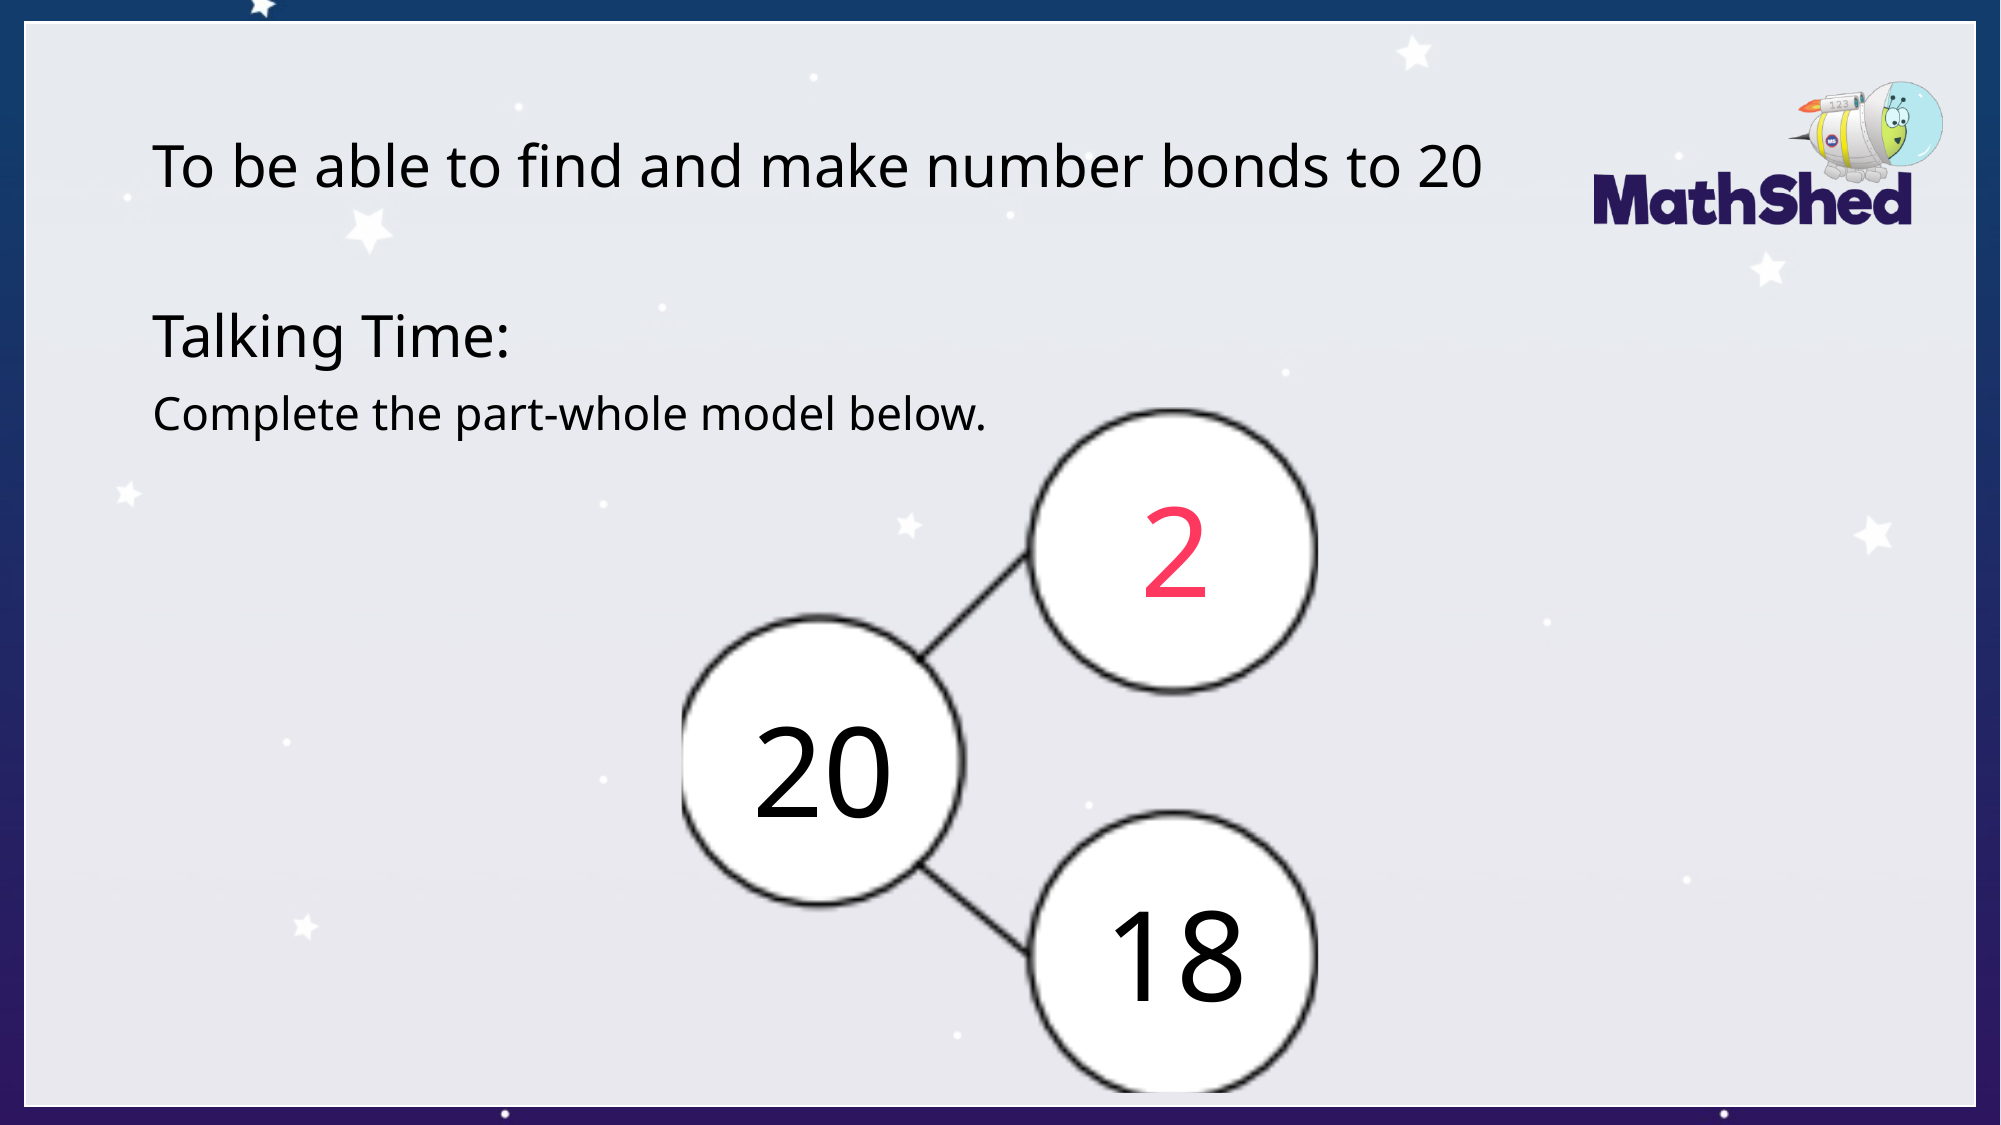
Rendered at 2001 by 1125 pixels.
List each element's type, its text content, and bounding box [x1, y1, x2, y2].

title To be able to find and make number bonds to 20 [137, 59, 1578, 278]
picture [0, 0, 2001, 1125]
list Talking Time: Complete the part-whole model below. [137, 299, 1863, 1014]
